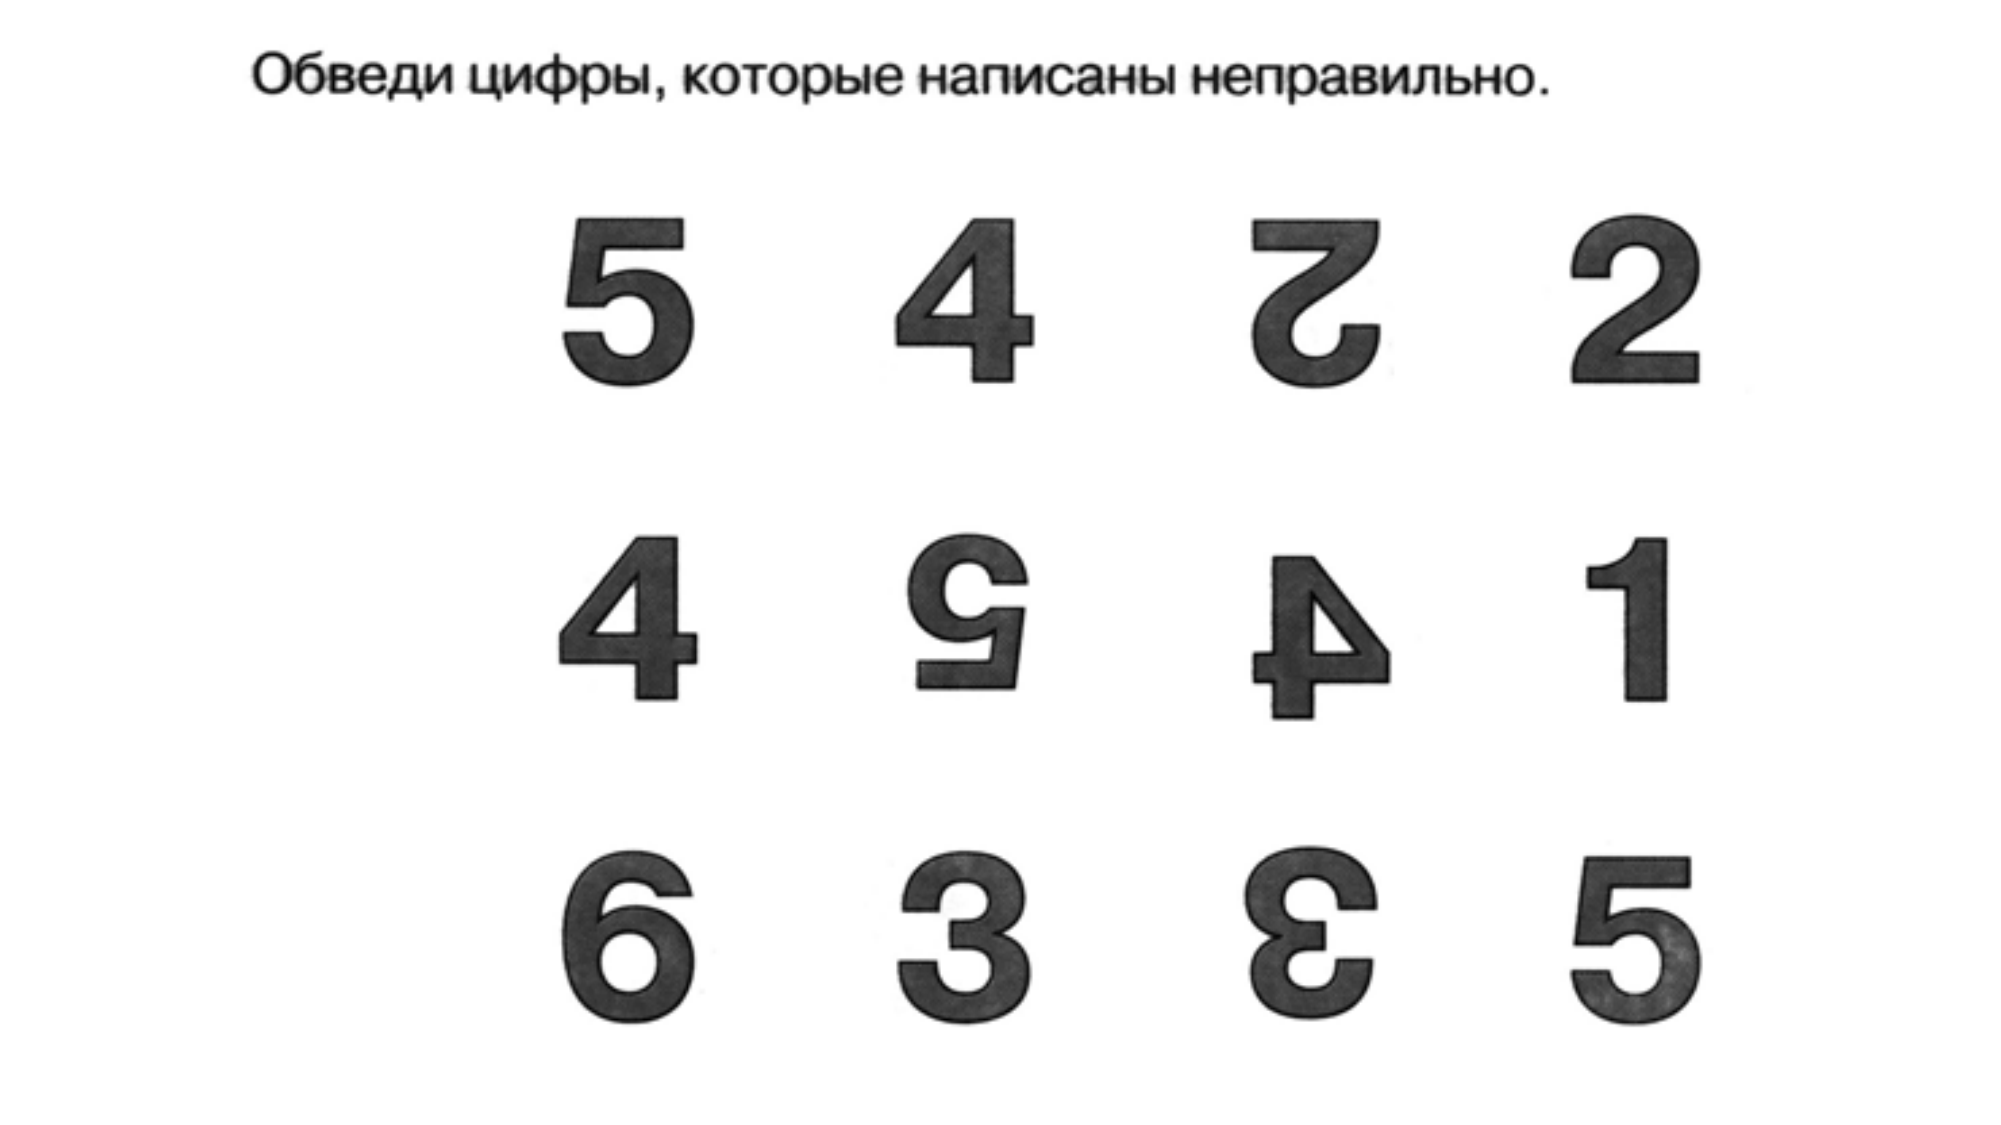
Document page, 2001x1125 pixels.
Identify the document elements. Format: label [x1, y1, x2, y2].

picture [233, 11, 1776, 1084]
